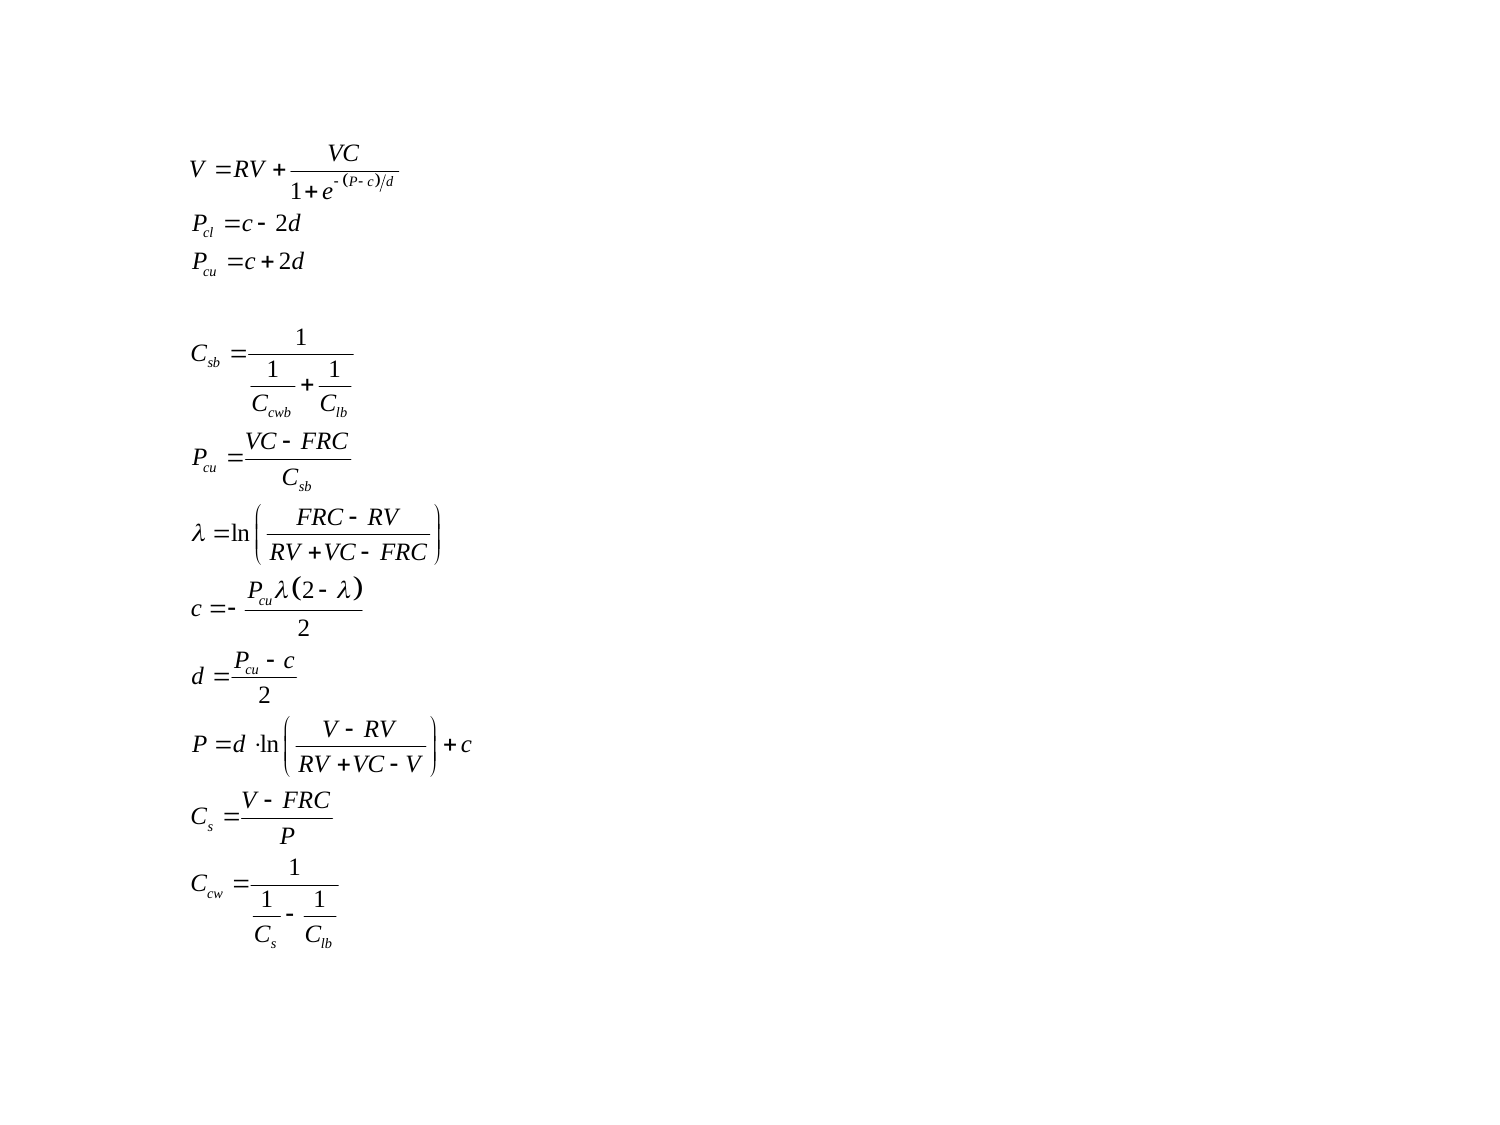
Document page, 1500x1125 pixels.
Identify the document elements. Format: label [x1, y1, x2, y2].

text_box [187, 137, 478, 955]
